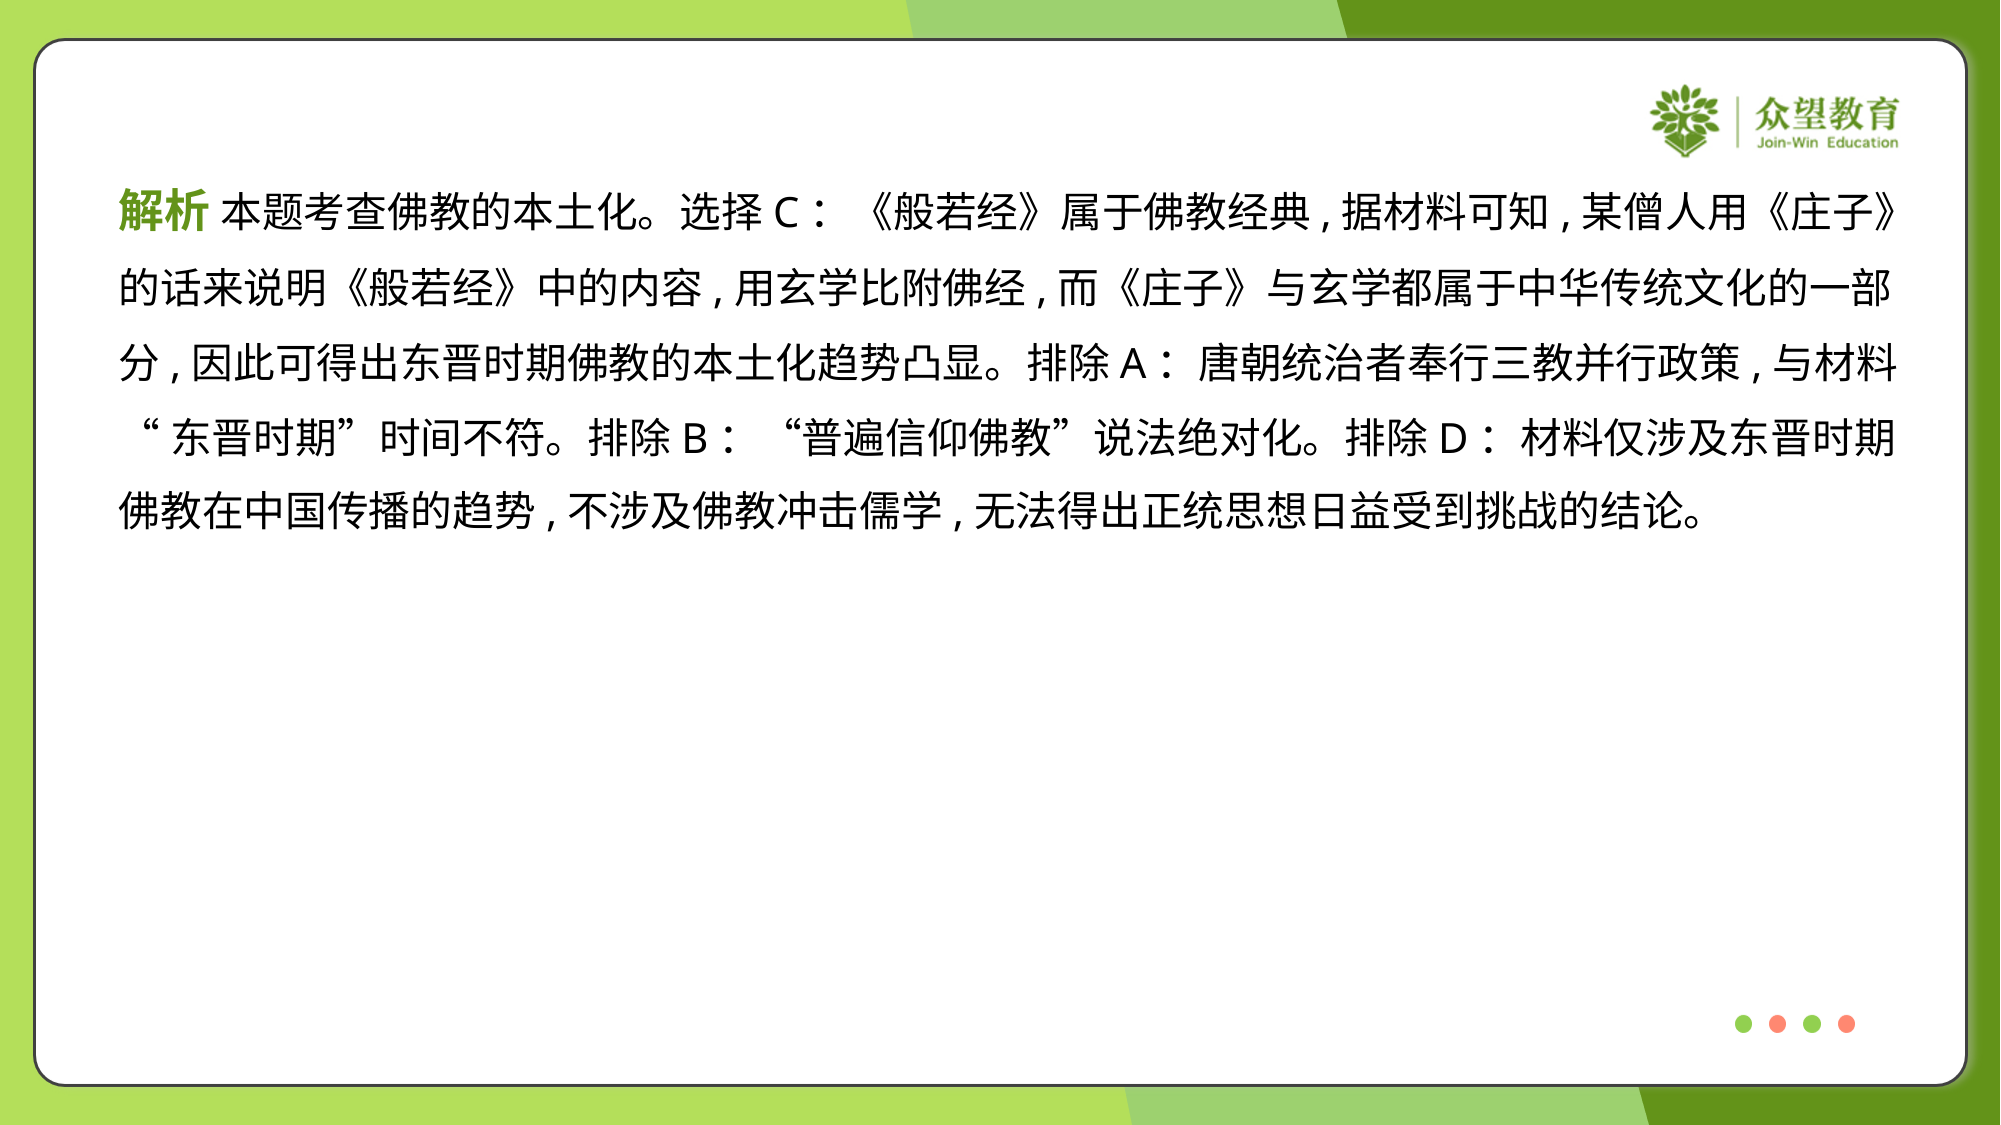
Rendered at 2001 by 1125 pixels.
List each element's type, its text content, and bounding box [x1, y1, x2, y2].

picture [0, 0, 2000, 1125]
text_box 解析 本题考查佛教的本土化。选择C：《般若经》属于佛教经典,据材料可知,某僧人用《庄子》 的话来说明《般若经》中的内容,用玄学比附佛经,而《庄子》与玄学都属于中华传统文化的一部 分,因此可得出东晋时期佛教的本土化趋势凸显。排除A：唐朝统治者奉行三教并行政策,与材料 “东晋时期”时间不符。排除B：“普遍信仰佛教”说法绝对化。排除D：材料仅涉及东晋时期 佛教在中国传播的趋势,不涉及佛教冲击儒学,无法得出正统思想日益受到挑战的结论。 [118, 159, 1883, 527]
